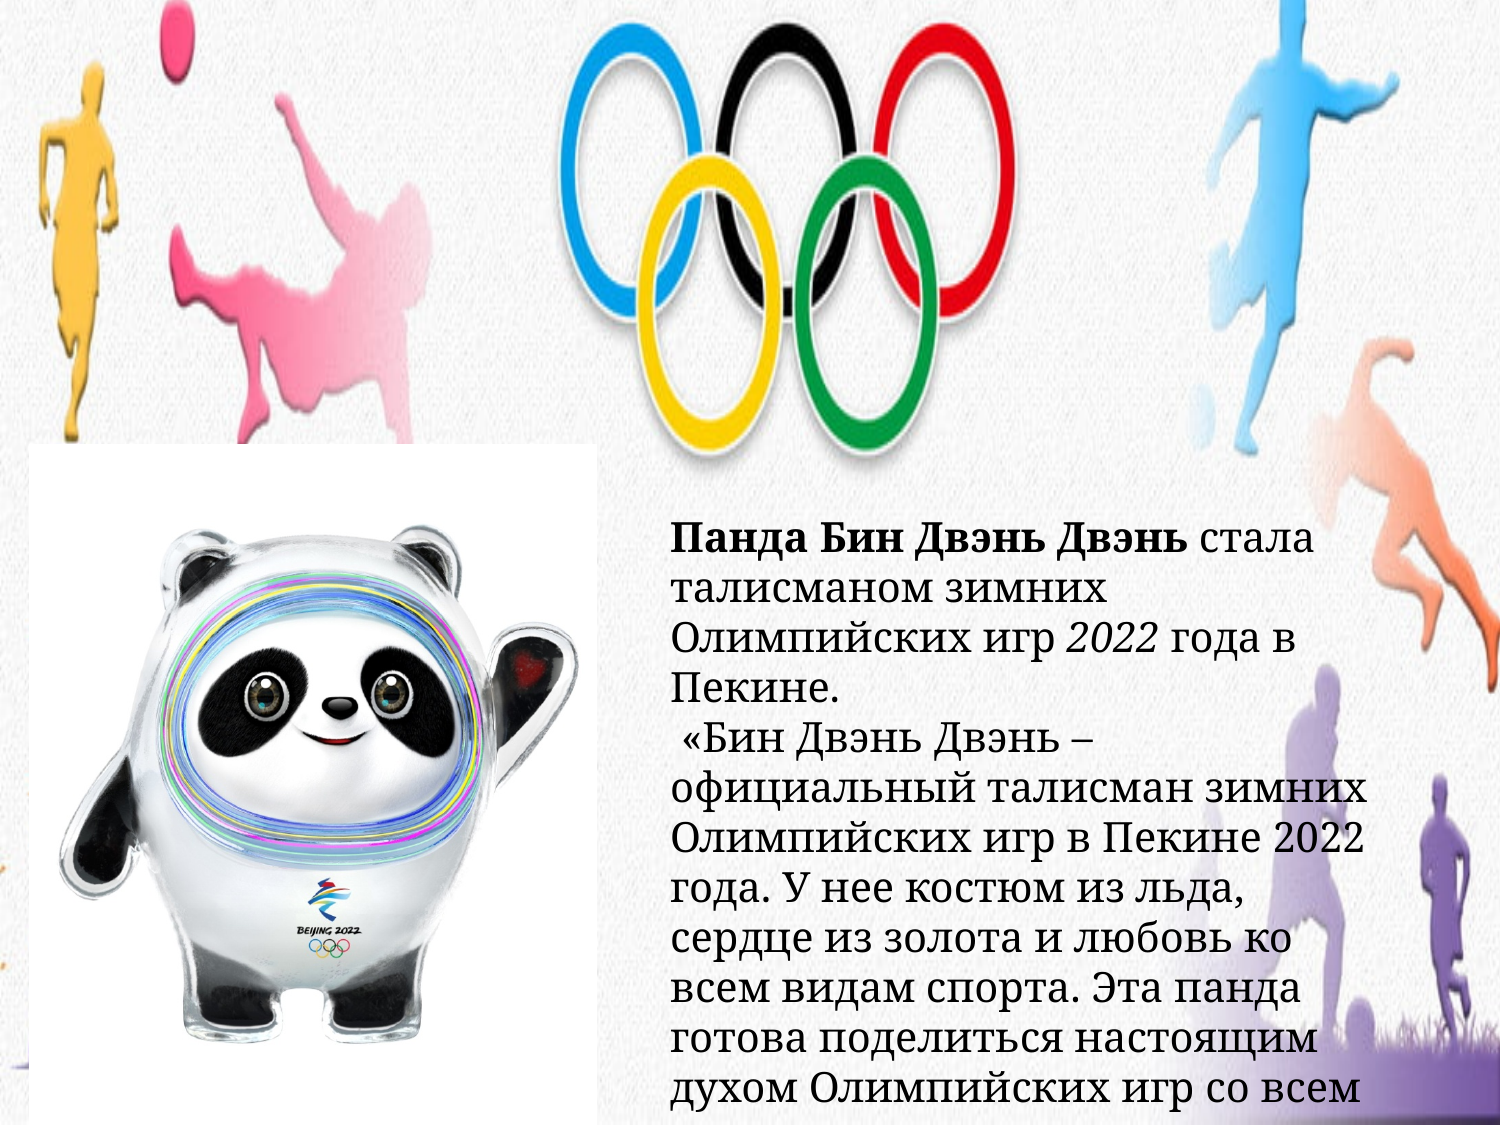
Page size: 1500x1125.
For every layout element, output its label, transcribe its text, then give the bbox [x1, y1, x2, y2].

picture [0, 0, 1500, 1125]
text_box Панда Бин Двэнь Двэнь стала талисманом зимних Олимпийских игр 2022 года в Пекине. «Бин Двэнь Двэнь – официальный талисман зимних Олимпийских игр в Пекине 2022 года. У нее костюм из льда, сердце из золота и любовь ко всем видам спорта. Эта панда готова поделиться настоящим духом Олимпийских игр со всем миром»… [655, 503, 1406, 1125]
